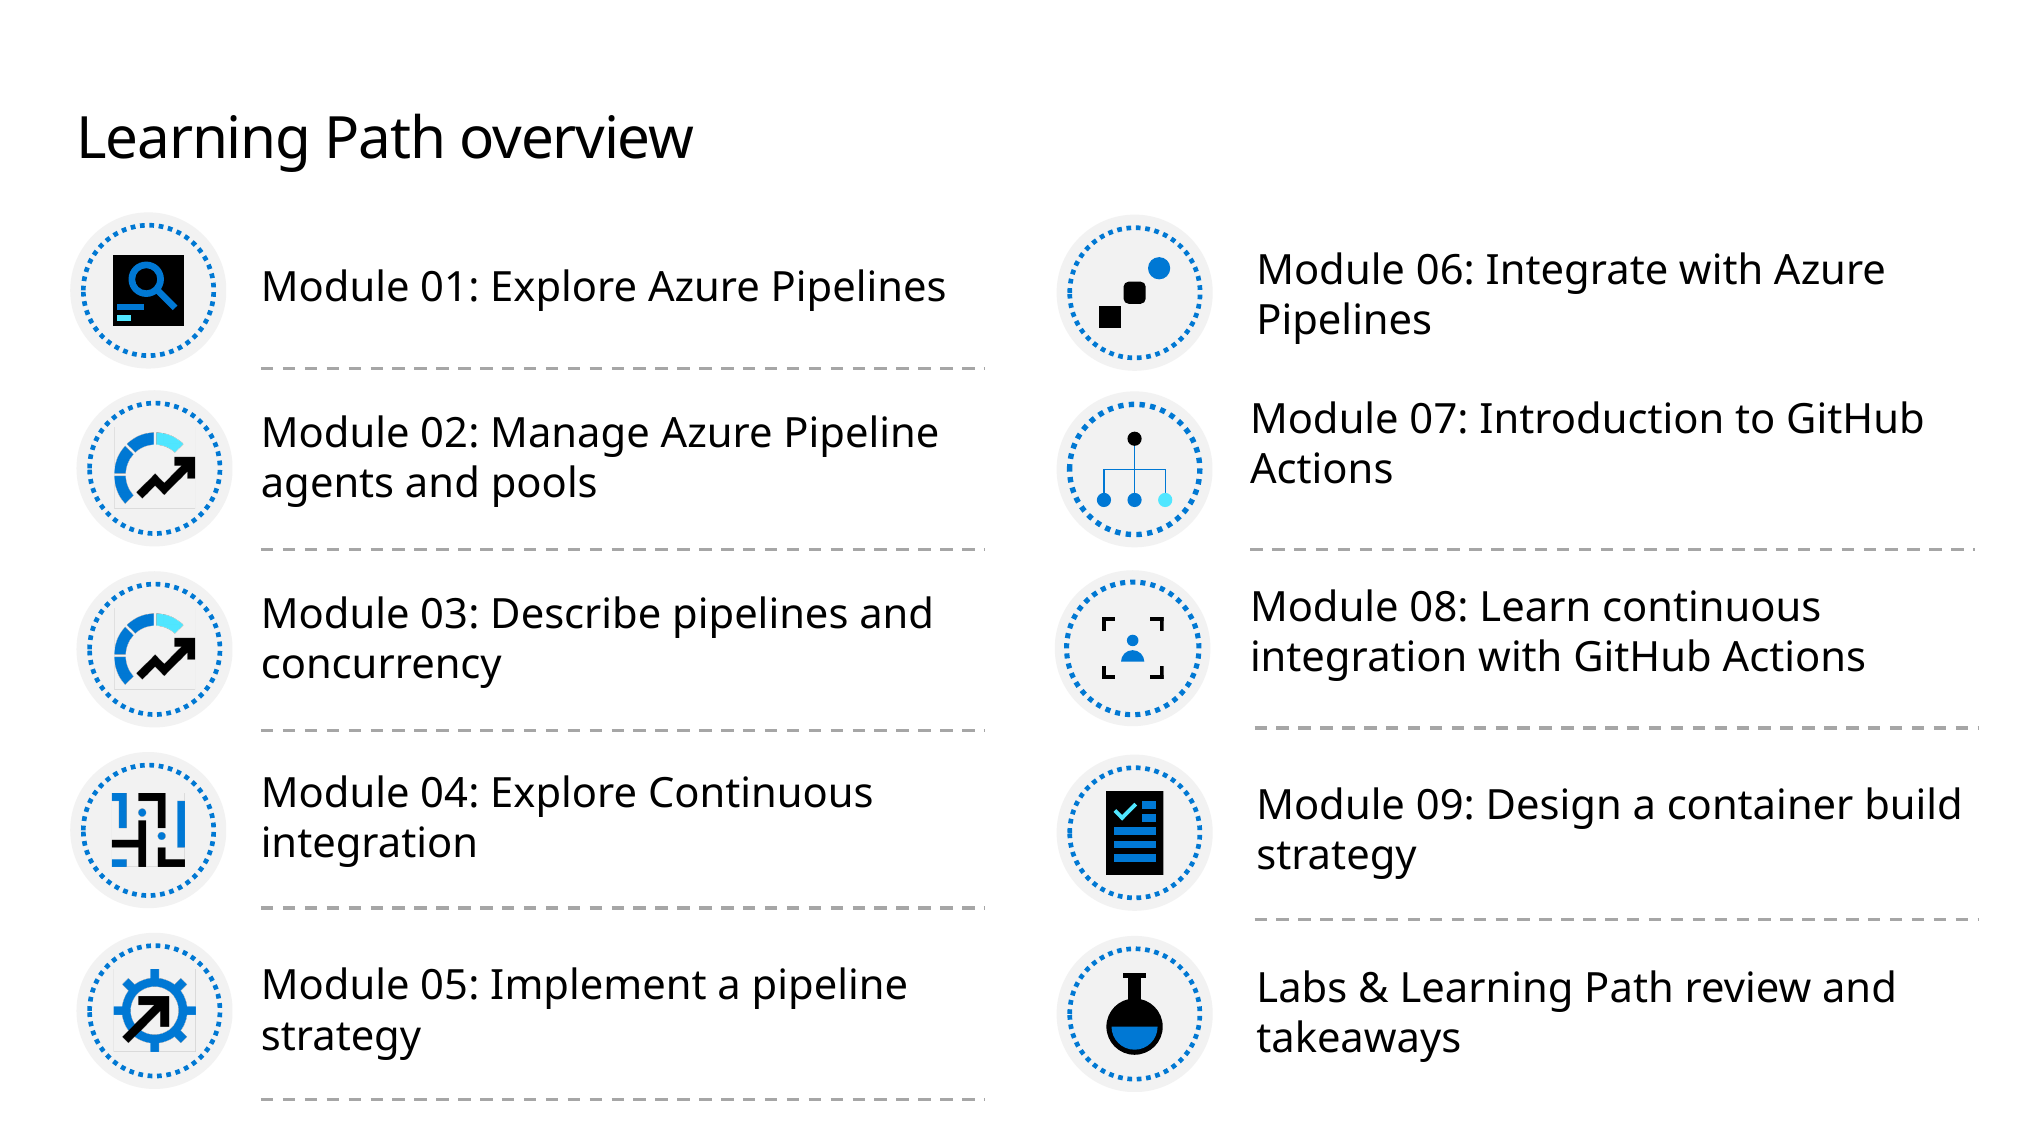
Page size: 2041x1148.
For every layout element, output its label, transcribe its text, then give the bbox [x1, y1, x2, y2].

picture [69, 211, 227, 369]
text_box Module 06: Integrate with Azure Pipelines [1256, 233, 1981, 354]
text_box Module 03: Describe pipelines and concurrency [260, 576, 986, 697]
text_box Labs & Learning Path review and takeaways [1256, 973, 1981, 1049]
title Learning Path overview [76, 103, 1969, 172]
text_box Module 05: Implement a pipeline strategy [260, 948, 986, 1069]
picture [1056, 214, 1213, 371]
text_box Module 08: Learn continuous integration with GitHub Actions [1250, 570, 1975, 690]
text_box Module 07: Introduction to GitHub Actions [1250, 381, 1975, 502]
picture [75, 570, 233, 728]
picture [1056, 390, 1213, 548]
picture [75, 932, 233, 1090]
text_box Module 01: Explore Azure Pipelines [260, 224, 986, 345]
picture [75, 389, 233, 547]
picture [1056, 754, 1213, 911]
text_box Module 09: Design a container build strategy [1256, 768, 1981, 889]
picture [1054, 569, 1211, 727]
picture [1056, 935, 1213, 1093]
text_box Module 04: Explore Continuous integration [260, 755, 986, 876]
text_box Module 02: Manage Azure Pipeline agents and pools [260, 395, 986, 516]
picture [69, 751, 227, 909]
